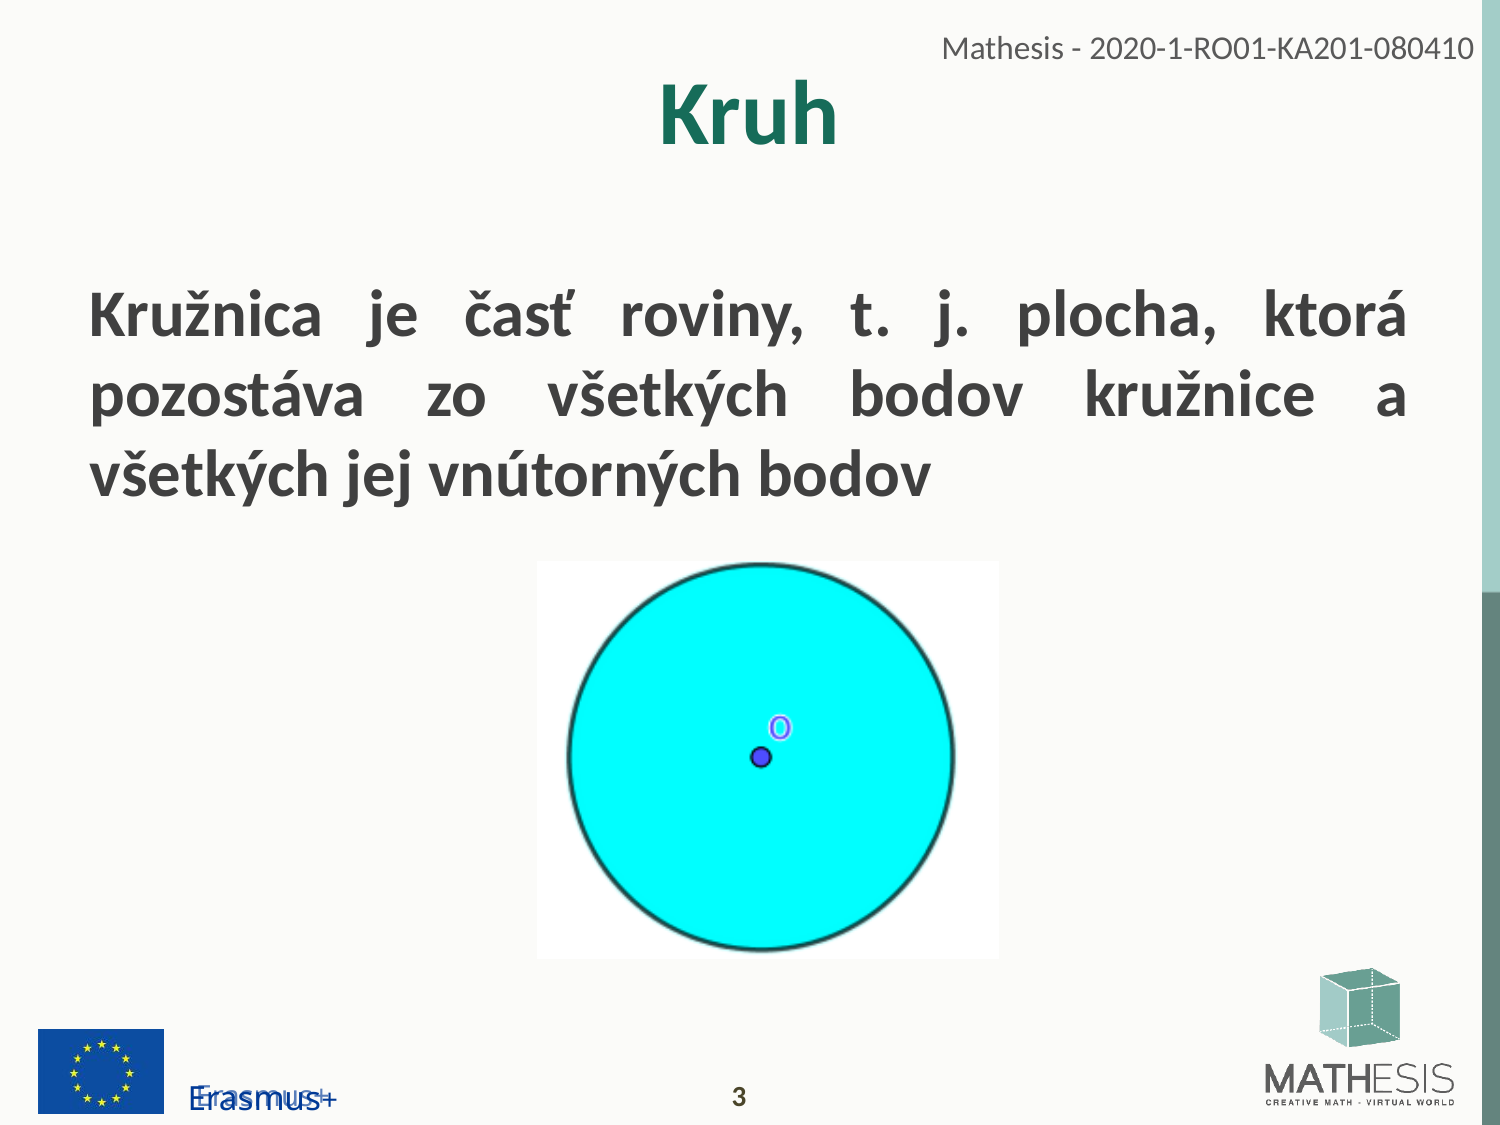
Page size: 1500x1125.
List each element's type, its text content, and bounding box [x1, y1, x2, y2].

picture [38, 1029, 164, 1114]
list Kružnica je časť roviny, t. j. plocha, ktorá pozostáva zo všetkých bodov kružnice a všetkých jej vnútorných bodov [75, 262, 1425, 1005]
title Kruh [75, 45, 1425, 233]
picture [537, 560, 999, 959]
